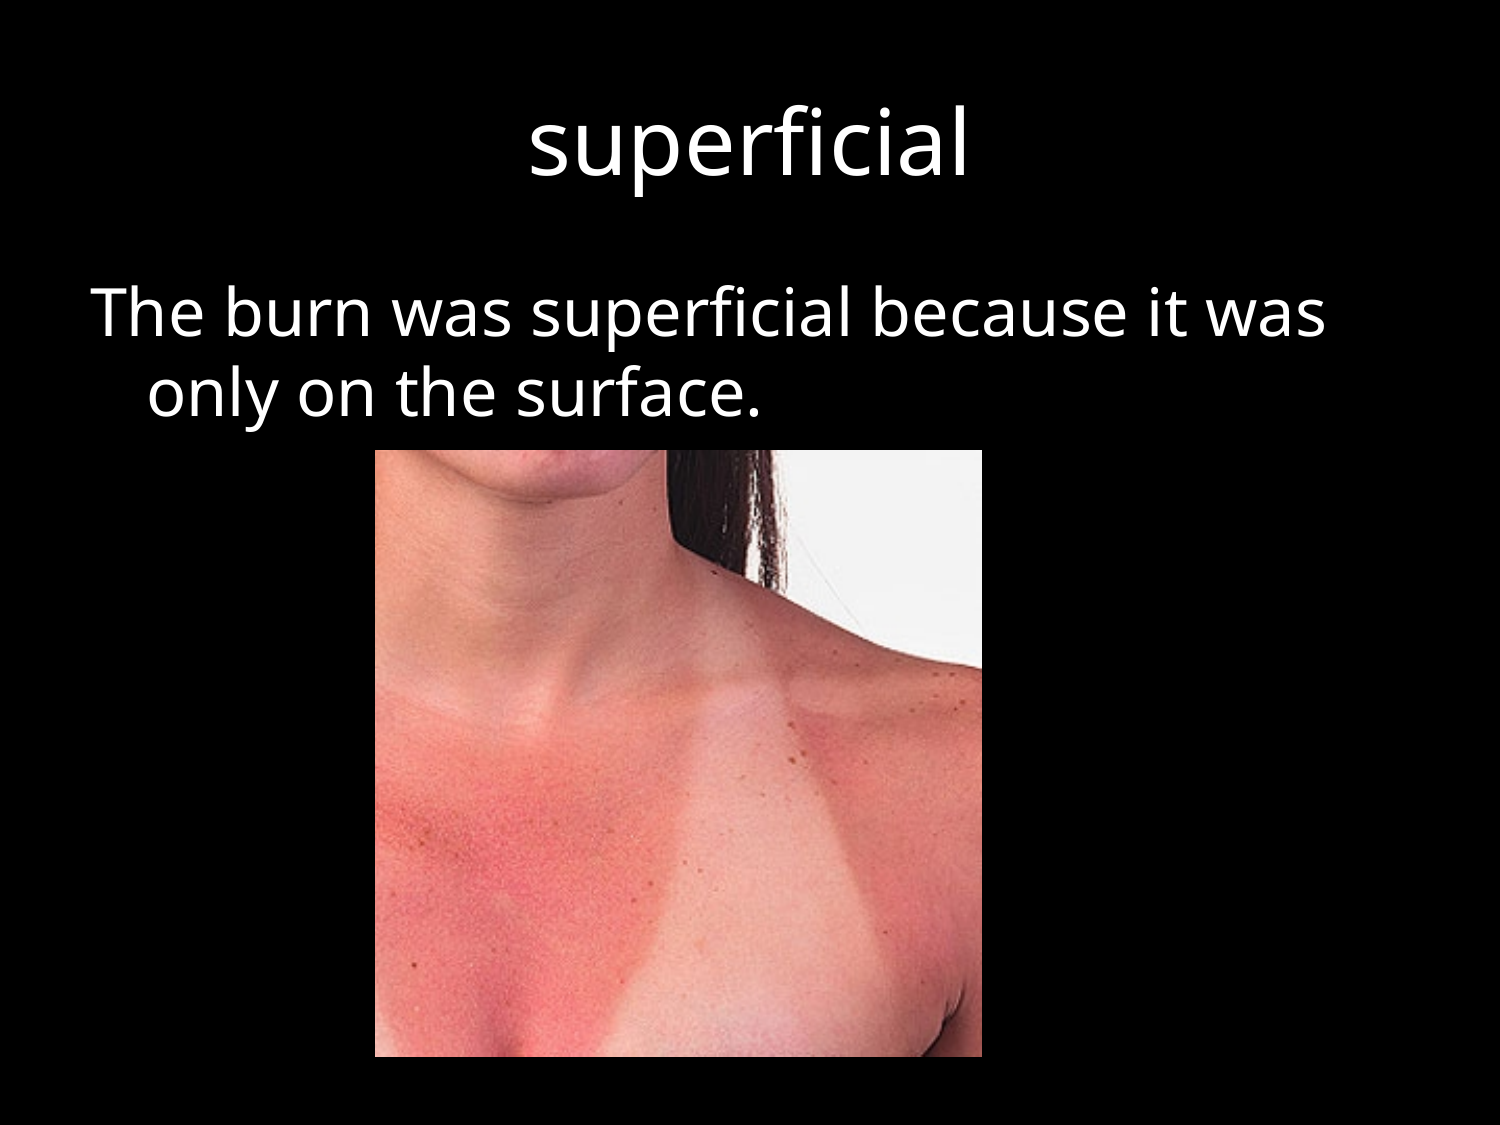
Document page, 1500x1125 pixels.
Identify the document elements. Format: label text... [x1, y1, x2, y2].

picture [374, 450, 982, 1058]
list The burn was superficial because it was only on the surface. [75, 262, 1425, 1005]
title superficial [75, 45, 1425, 233]
